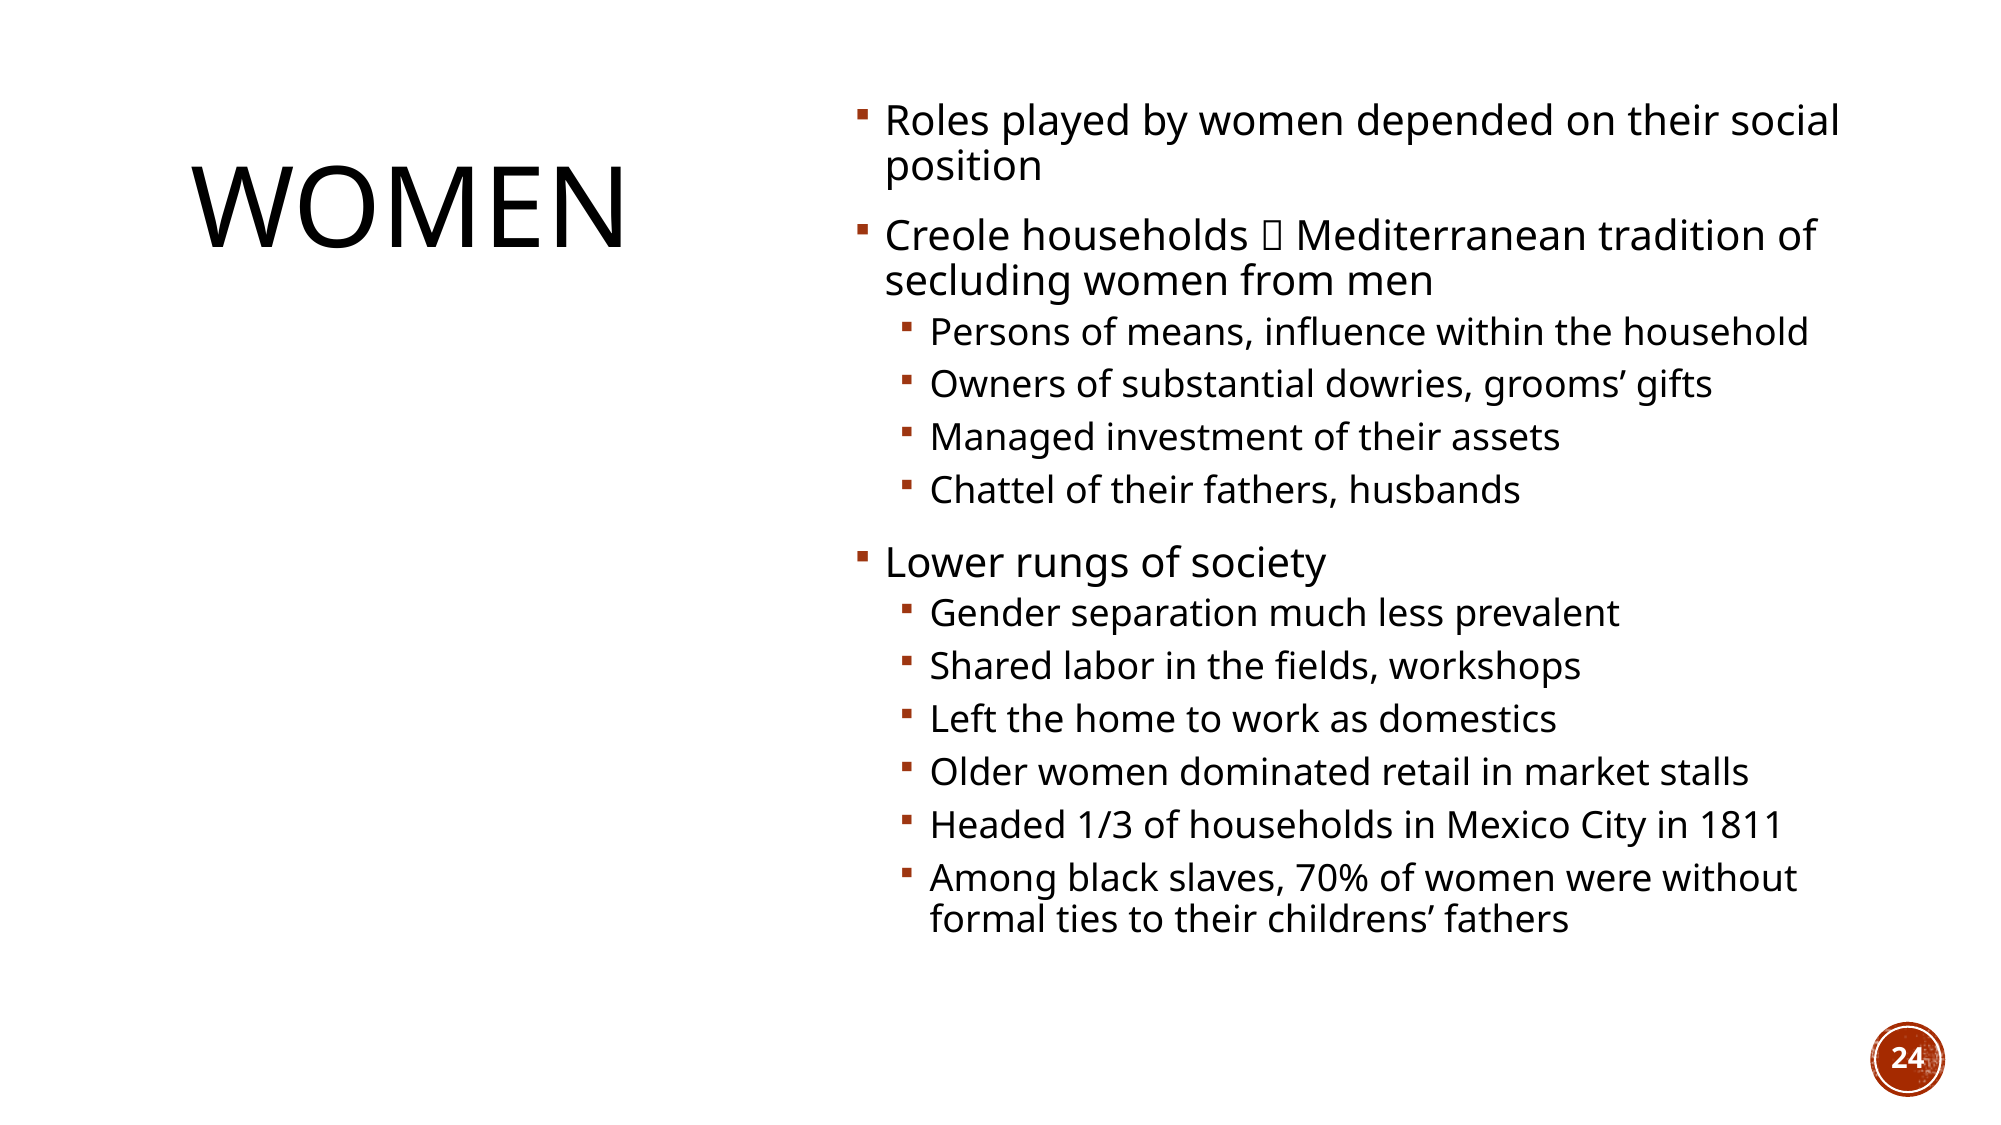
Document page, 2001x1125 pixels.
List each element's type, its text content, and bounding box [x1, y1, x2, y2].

slide_number 24 [1855, 1028, 1961, 1089]
title Women [175, 79, 1826, 344]
list Roles played by women depended on their social position Creole households  Mediterranean tradition of secluding women from men Persons of means, influence within the household Owners of substantial dowries, grooms’ gifts Managed investment of their assets Chattel of their fathers, husbands Lower rungs of society Gender separation much less prevalent Shared labor in the fields, workshops Left the home to work as domestics Older women dominated retail in market stalls Headed 1/3 of households in Mexico City in 1811 Among black slaves, 70% of women were without formal ties to their childrens’ fathers [839, 91, 1871, 1125]
